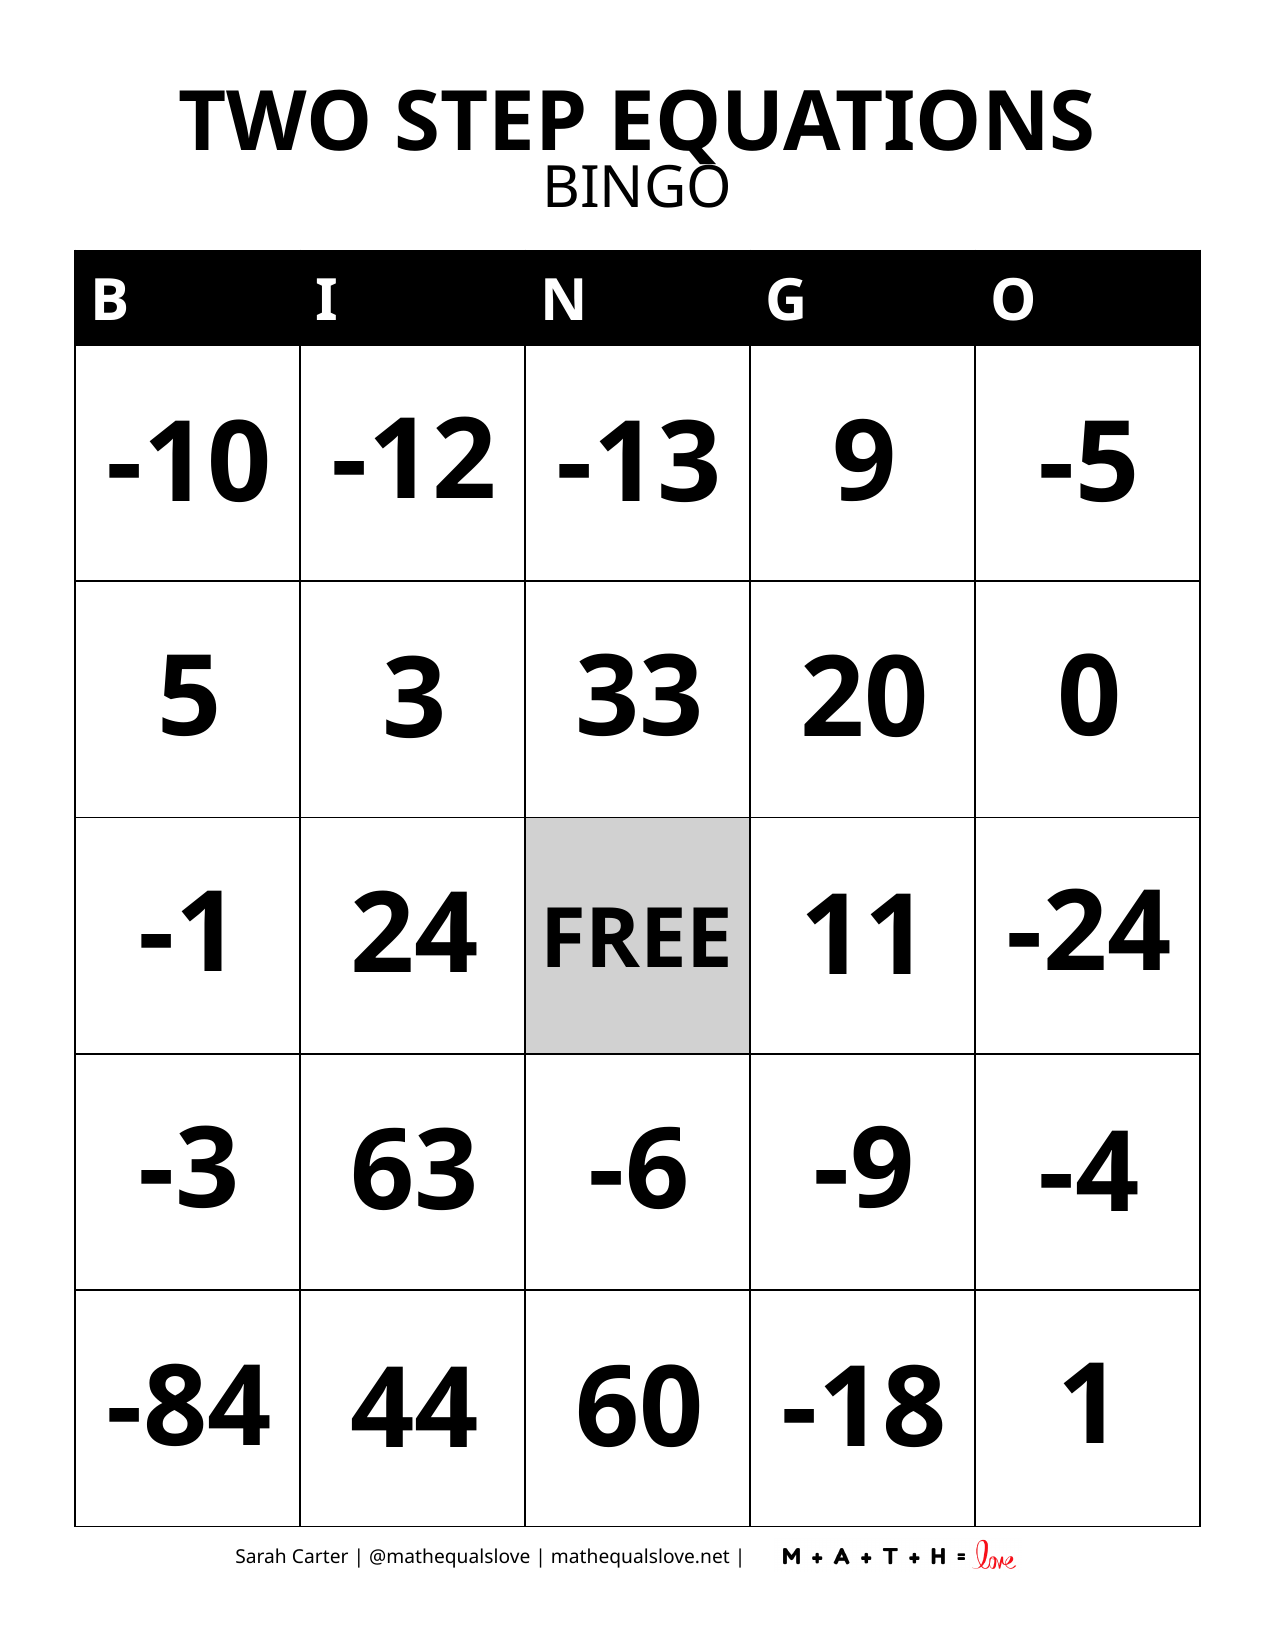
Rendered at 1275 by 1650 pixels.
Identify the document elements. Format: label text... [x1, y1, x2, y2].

table_cell [976, 582, 1199, 666]
text_box 11 [750, 906, 978, 954]
table_cell FREE [526, 818, 749, 1053]
table_cell [76, 1055, 299, 1138]
table_cell [976, 714, 1199, 817]
text_box -6 [525, 1139, 753, 1187]
text_box -12 [300, 429, 528, 477]
text_box 60 [525, 1377, 750, 1425]
table_cell [976, 818, 1199, 902]
table_cell [751, 346, 974, 431]
table_cell [76, 951, 299, 1053]
text_box -24 [975, 902, 1203, 950]
table_cell [526, 1187, 749, 1289]
table_cell [526, 1425, 749, 1526]
table_cell [751, 818, 974, 906]
table_cell [76, 480, 299, 580]
table_cell [301, 1291, 524, 1378]
table_header O [976, 251, 1199, 344]
table_cell [751, 954, 974, 1053]
table_header N [526, 251, 749, 344]
table_cell [751, 715, 974, 817]
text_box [220, 1535, 1055, 1576]
table_cell [526, 1055, 749, 1139]
table_cell [76, 582, 299, 666]
text_box -1 [75, 903, 303, 951]
table_cell [301, 1426, 524, 1526]
table_cell [76, 818, 299, 903]
text_box TWO STEP EQUATIONS [74, 59, 1200, 175]
table_cell [976, 481, 1199, 580]
table_cell [976, 1291, 1199, 1374]
text_box -13 [525, 433, 753, 481]
text_box -84 [75, 1376, 303, 1424]
text_box 3 [300, 668, 528, 716]
table_cell [751, 1186, 974, 1289]
table_cell [526, 346, 749, 433]
table_cell [301, 952, 524, 1053]
table_cell [751, 479, 974, 580]
table_cell [301, 582, 524, 668]
table_cell [76, 1424, 299, 1526]
text_box -9 [750, 1138, 978, 1186]
table_cell [976, 1055, 1199, 1142]
table_cell [526, 1291, 749, 1377]
table_cell [301, 716, 524, 817]
text_box 5 [75, 666, 303, 714]
table_cell [76, 1291, 299, 1376]
text_box 0 [975, 666, 1203, 714]
text_box -3 [75, 1138, 303, 1186]
text_box 24 [300, 904, 528, 952]
table_header G [751, 251, 974, 344]
table_cell [976, 1190, 1199, 1289]
text_box -5 [975, 433, 1203, 481]
table_cell [76, 346, 299, 432]
text_box 44 [300, 1378, 528, 1426]
table_cell [976, 950, 1199, 1053]
table_cell [76, 1186, 299, 1289]
table_cell [976, 346, 1199, 433]
table_cell [751, 1291, 974, 1377]
text_box 20 [750, 667, 978, 715]
text_box BINGO [74, 175, 1200, 226]
table_cell [301, 477, 524, 580]
table_cell [526, 582, 749, 666]
table_cell [526, 714, 749, 817]
text_box -18 [750, 1377, 978, 1425]
text_box 63 [300, 1141, 528, 1189]
table_cell [301, 1055, 524, 1141]
text_box 9 [750, 431, 978, 479]
table_cell [76, 714, 299, 817]
table_cell [751, 1425, 974, 1526]
table_cell [976, 1422, 1199, 1526]
text_box -4 [975, 1142, 1203, 1190]
table_cell [751, 582, 974, 667]
table_cell [301, 346, 524, 429]
table_cell [301, 1189, 524, 1289]
text_box 1 [975, 1374, 1203, 1422]
table_cell [301, 818, 524, 904]
table_cell [526, 481, 749, 580]
table_header I [301, 251, 524, 344]
text_box 33 [525, 666, 753, 714]
table_cell [751, 1055, 974, 1138]
text_box -10 [75, 432, 303, 480]
table_header B [76, 251, 299, 344]
